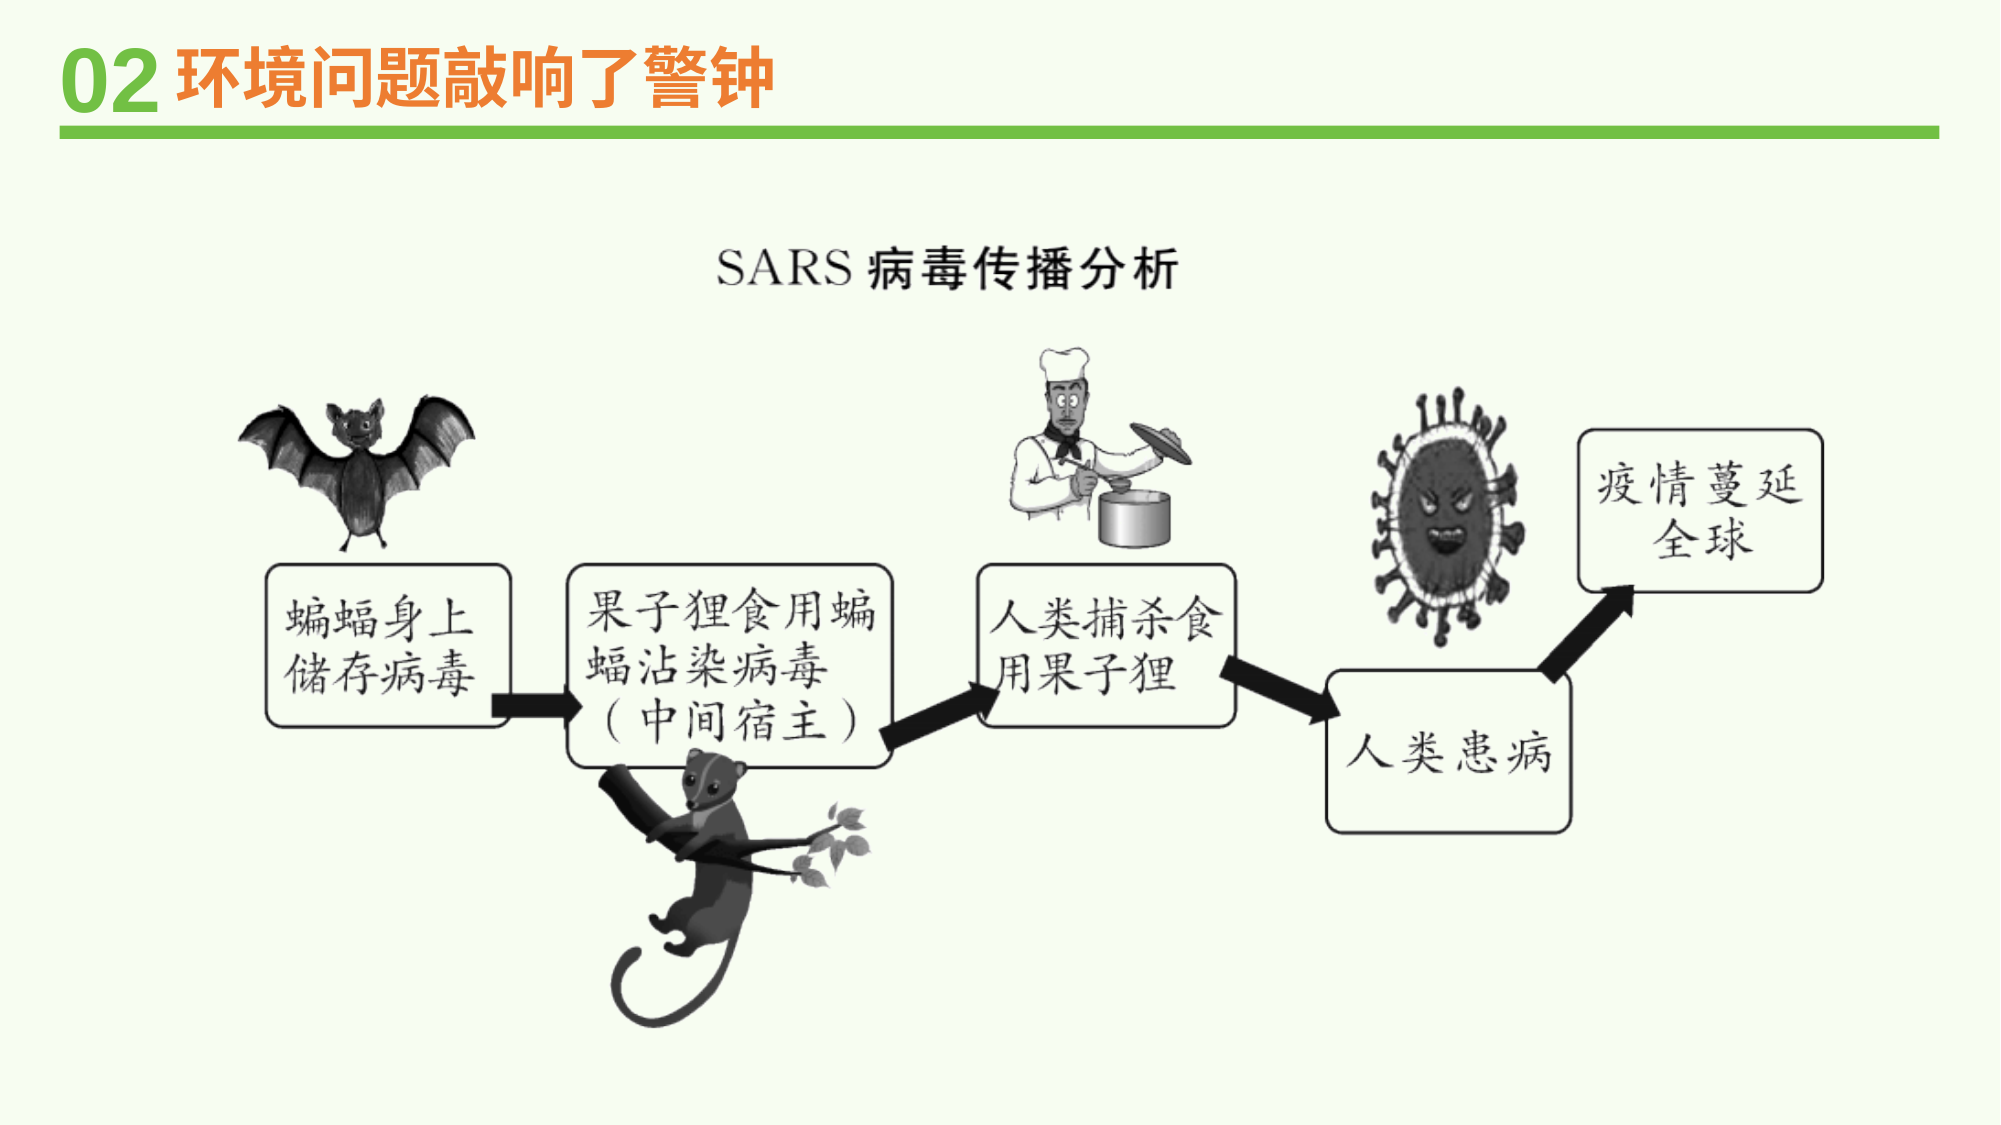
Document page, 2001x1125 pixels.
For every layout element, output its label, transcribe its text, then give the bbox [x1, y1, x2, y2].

picture [161, 218, 1931, 1036]
text_box [59, 125, 1940, 140]
text_box 环境问题敲响了警钟 [161, 28, 811, 123]
text_box 02 [59, 24, 161, 128]
